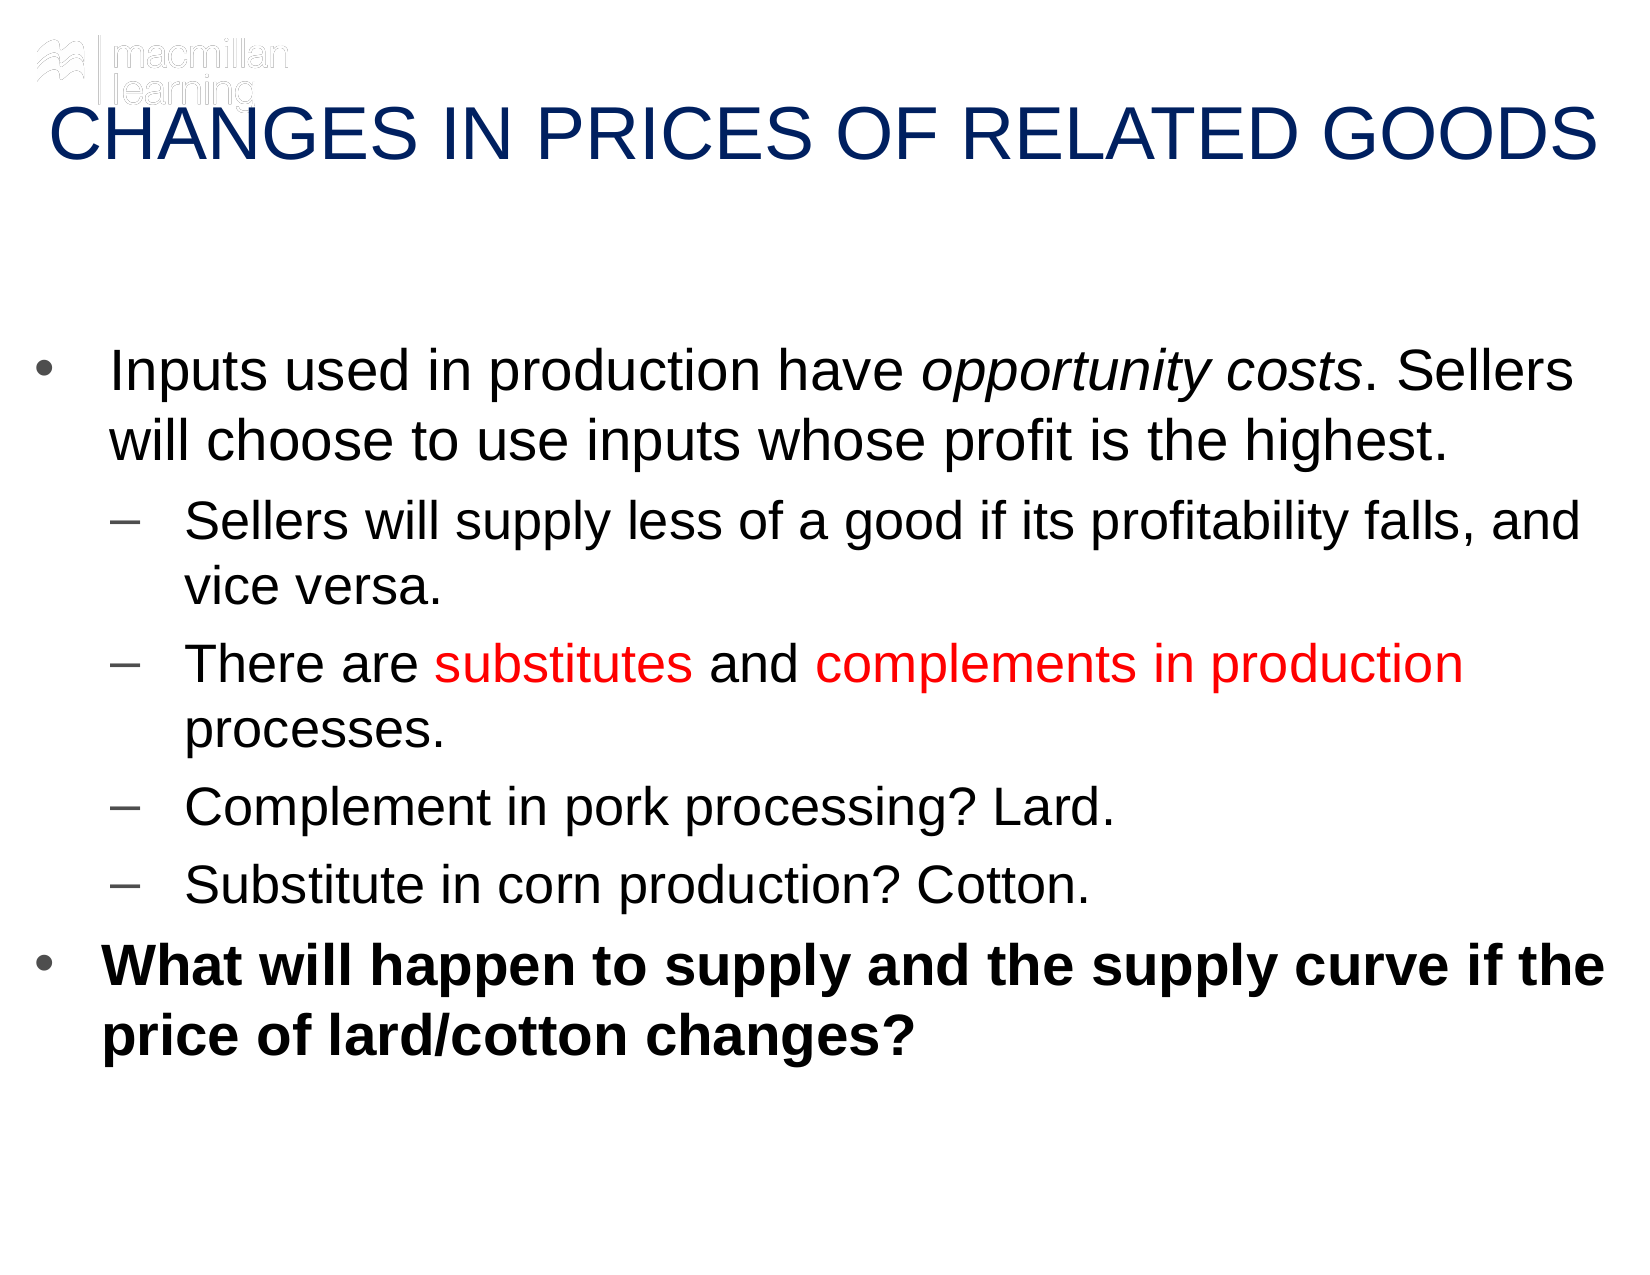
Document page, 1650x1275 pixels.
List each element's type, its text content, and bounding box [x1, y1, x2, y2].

picture [37, 35, 288, 62]
list Inputs used in production have opportunity costs. Sellers will choose to use inputs whose profit is the highest. Sellers will supply less of a good if its profitability falls, and vice versa. There are substitutes and complements in production processes. Complement in pork processing? Lard. Substitute in corn production? Cotton. What will happen to supply and the supply curve if the price of lard/cotton changes? [19, 317, 1628, 1158]
title CHANGES IN PRICES OF RELATED GOODS [0, 62, 1650, 197]
